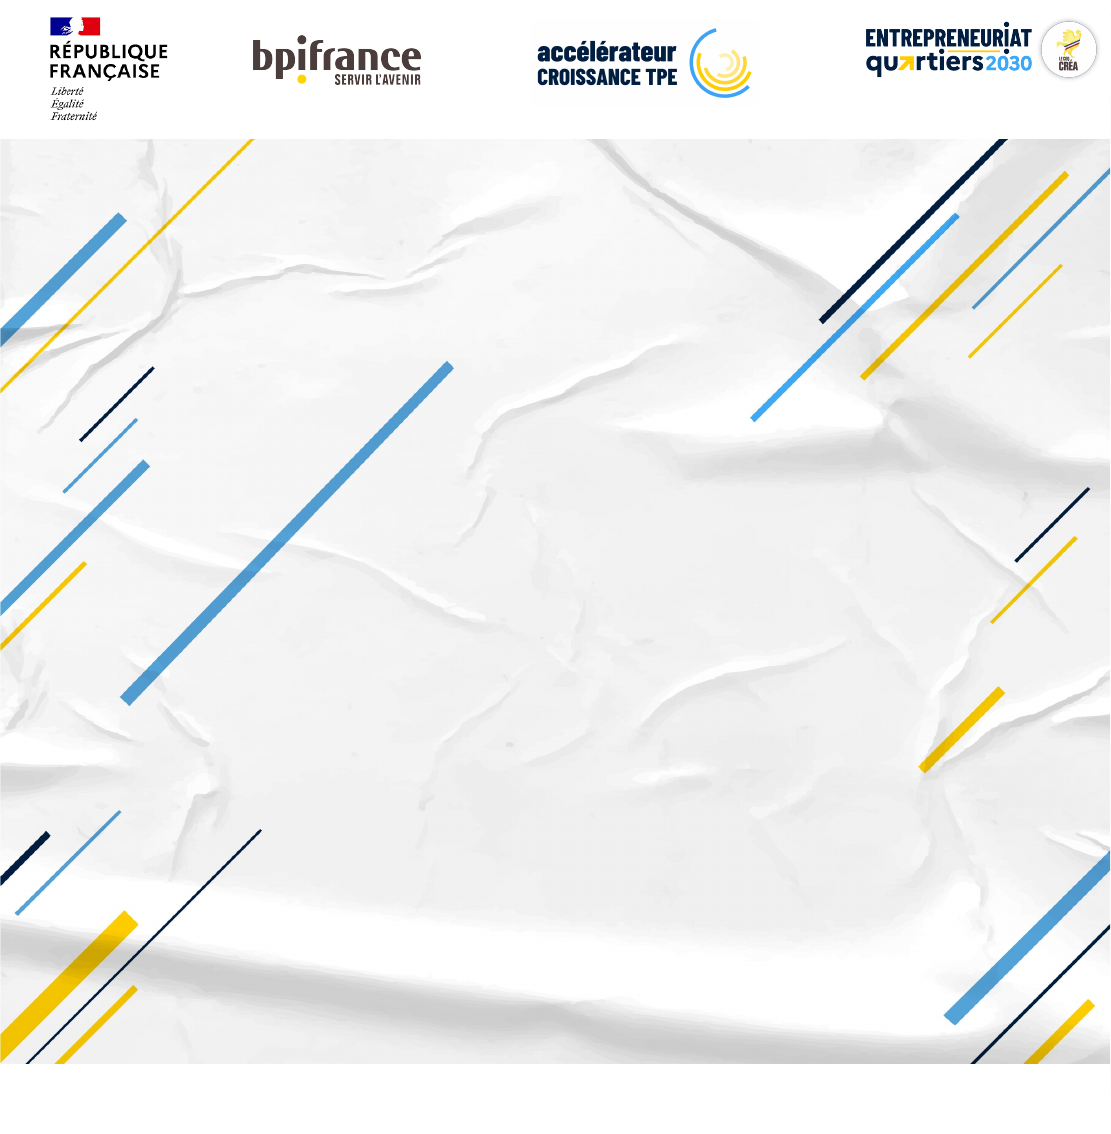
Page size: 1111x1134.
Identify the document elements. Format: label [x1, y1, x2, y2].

picture [531, 19, 759, 106]
picture [866, 14, 1104, 85]
picture [0, 139, 1111, 1064]
picture [32, 0, 185, 138]
picture [253, 35, 421, 85]
